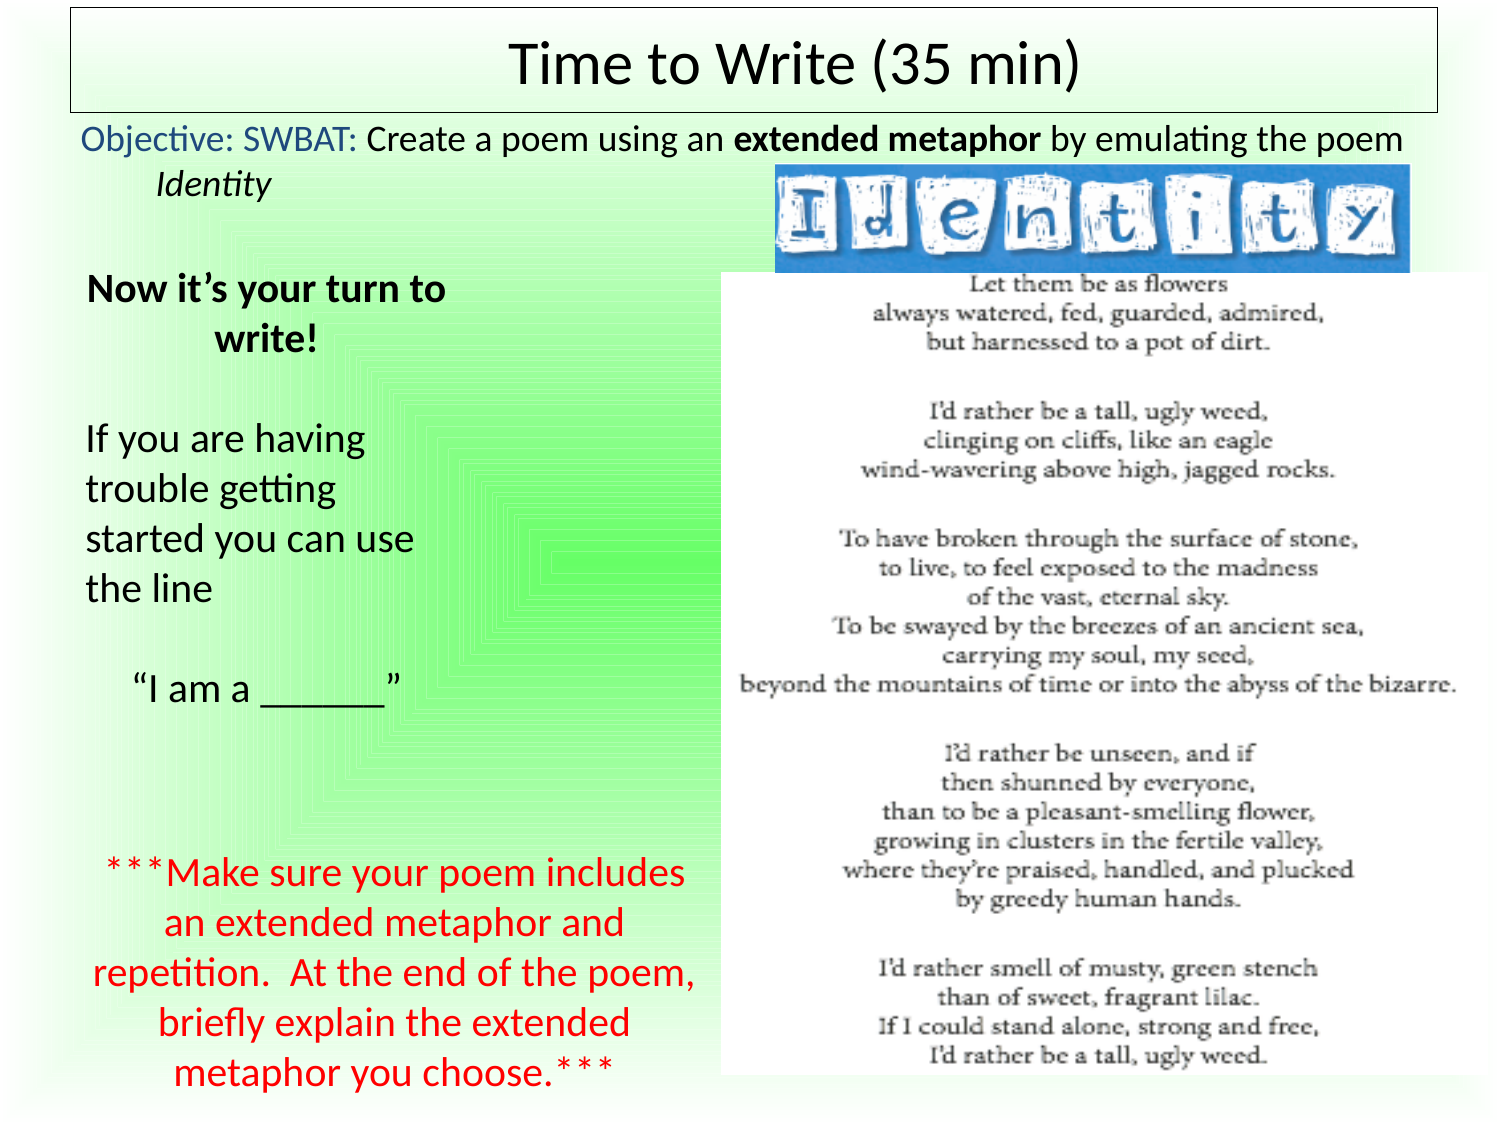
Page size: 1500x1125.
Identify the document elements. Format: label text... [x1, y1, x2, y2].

title Time to Write (35 min) [70, 7, 1438, 106]
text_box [721, 163, 1488, 1076]
text_box Now it’s your turn to write! If you are having trouble getting started you can use the line “I am a ______” [70, 253, 463, 719]
text_box ***Make sure your poem includes an extended metaphor and repetition. At the end of the poem, briefly explain the extended metaphor you choose.*** [67, 837, 722, 1103]
text_box Objective: SWBAT: Create a poem using an extended metaphor by emulating the poem Identity [0, 106, 1463, 212]
